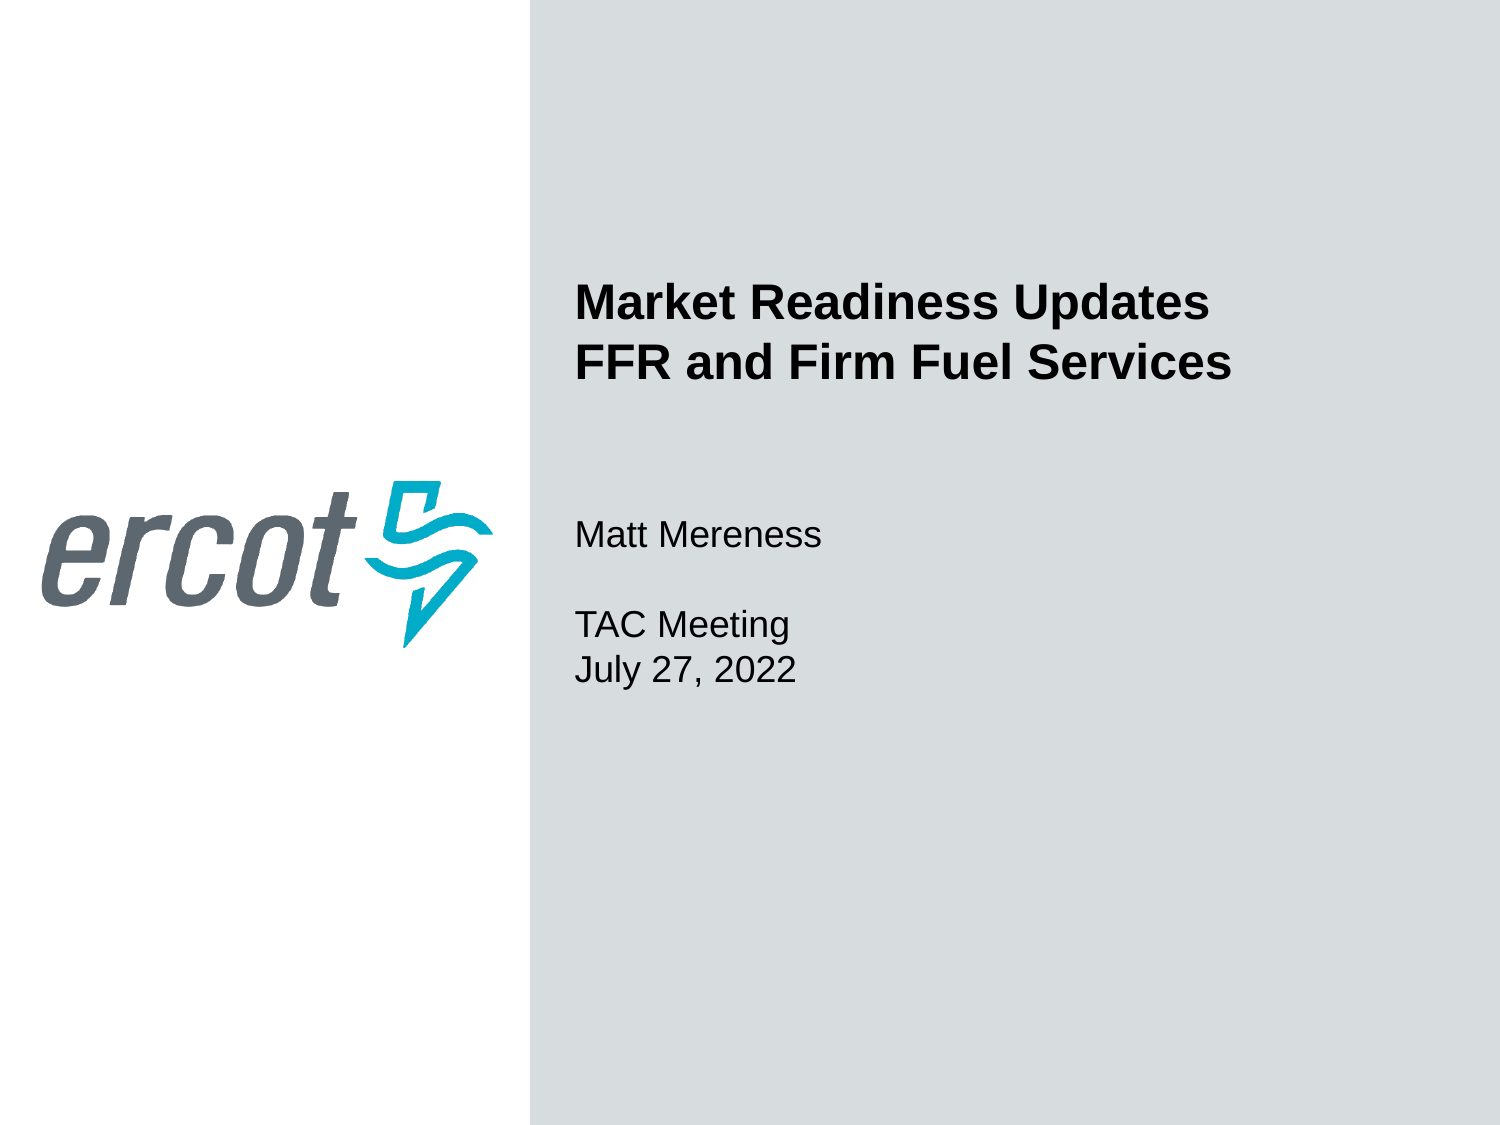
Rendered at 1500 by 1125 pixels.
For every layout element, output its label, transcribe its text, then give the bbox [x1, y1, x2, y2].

text_box Market Readiness Updates FFR and Firm Fuel Services Matt Mereness TAC Meeting July 27, 2022 [559, 262, 1486, 878]
picture [32, 471, 501, 654]
